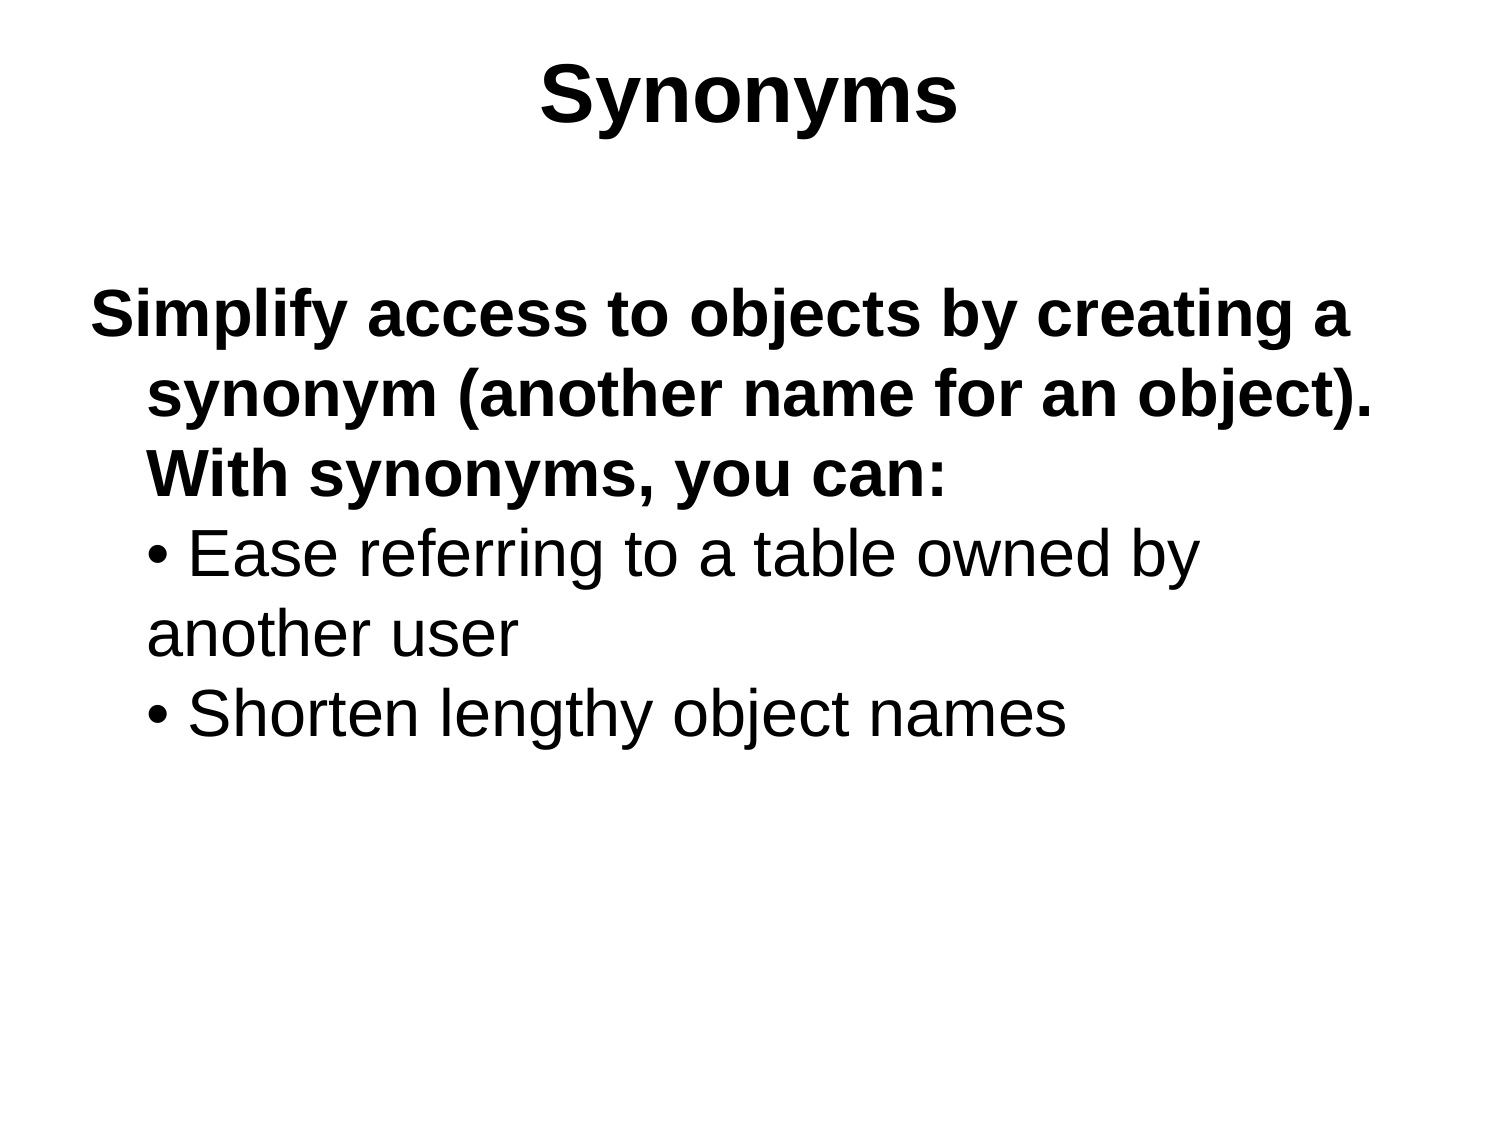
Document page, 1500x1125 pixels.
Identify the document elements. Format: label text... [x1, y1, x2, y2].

list Simplify access to objects by creating a synonym (another name for an object). With synonyms, you can: • Ease referring to a table owned by another user • Shorten lengthy object names [74, 262, 1426, 1006]
title Synonyms [74, 44, 1426, 233]
